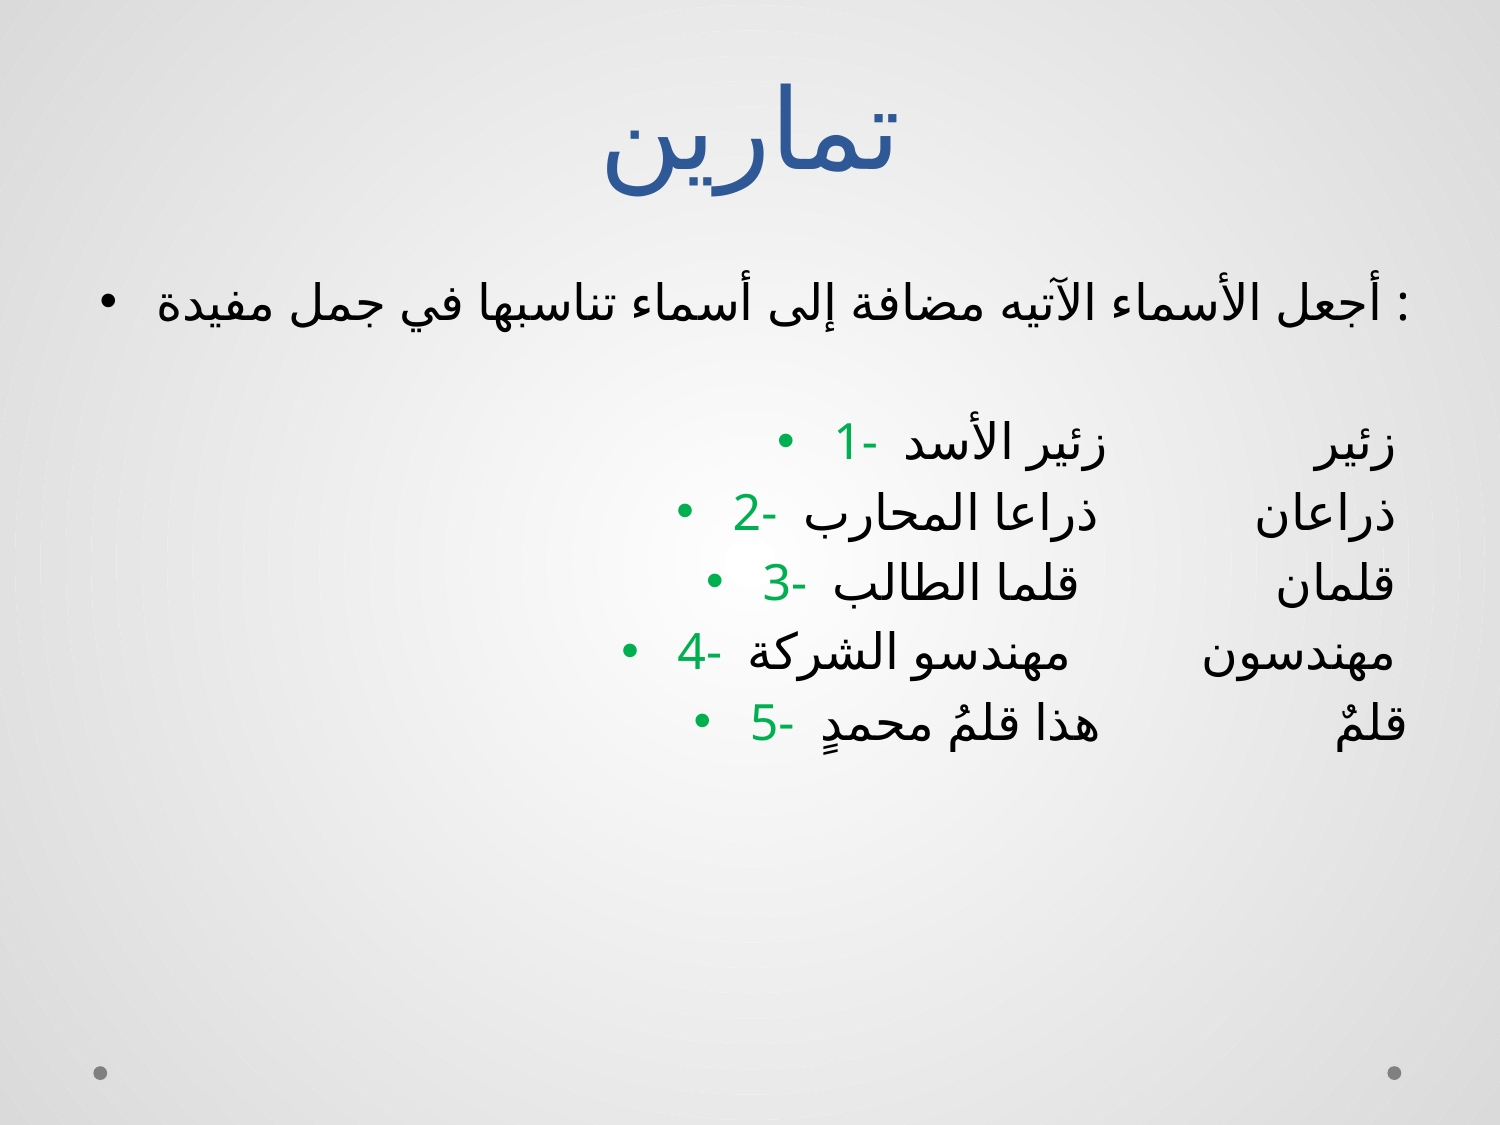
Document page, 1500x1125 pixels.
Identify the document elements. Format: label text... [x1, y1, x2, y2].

list أجعل الأسماء الآتيه مضافة إلى أسماء تناسبها في جمل مفيدة : 1- زئير زئير الأسد 2- ذراعان ذراعا المحارب 3- قلمان قلما الطالب 4- مهندسون مهندسو الشركة 5- قلمٌ هذا قلمُ محمدٍ [75, 262, 1425, 1005]
title تمارين [75, 0, 1425, 262]
